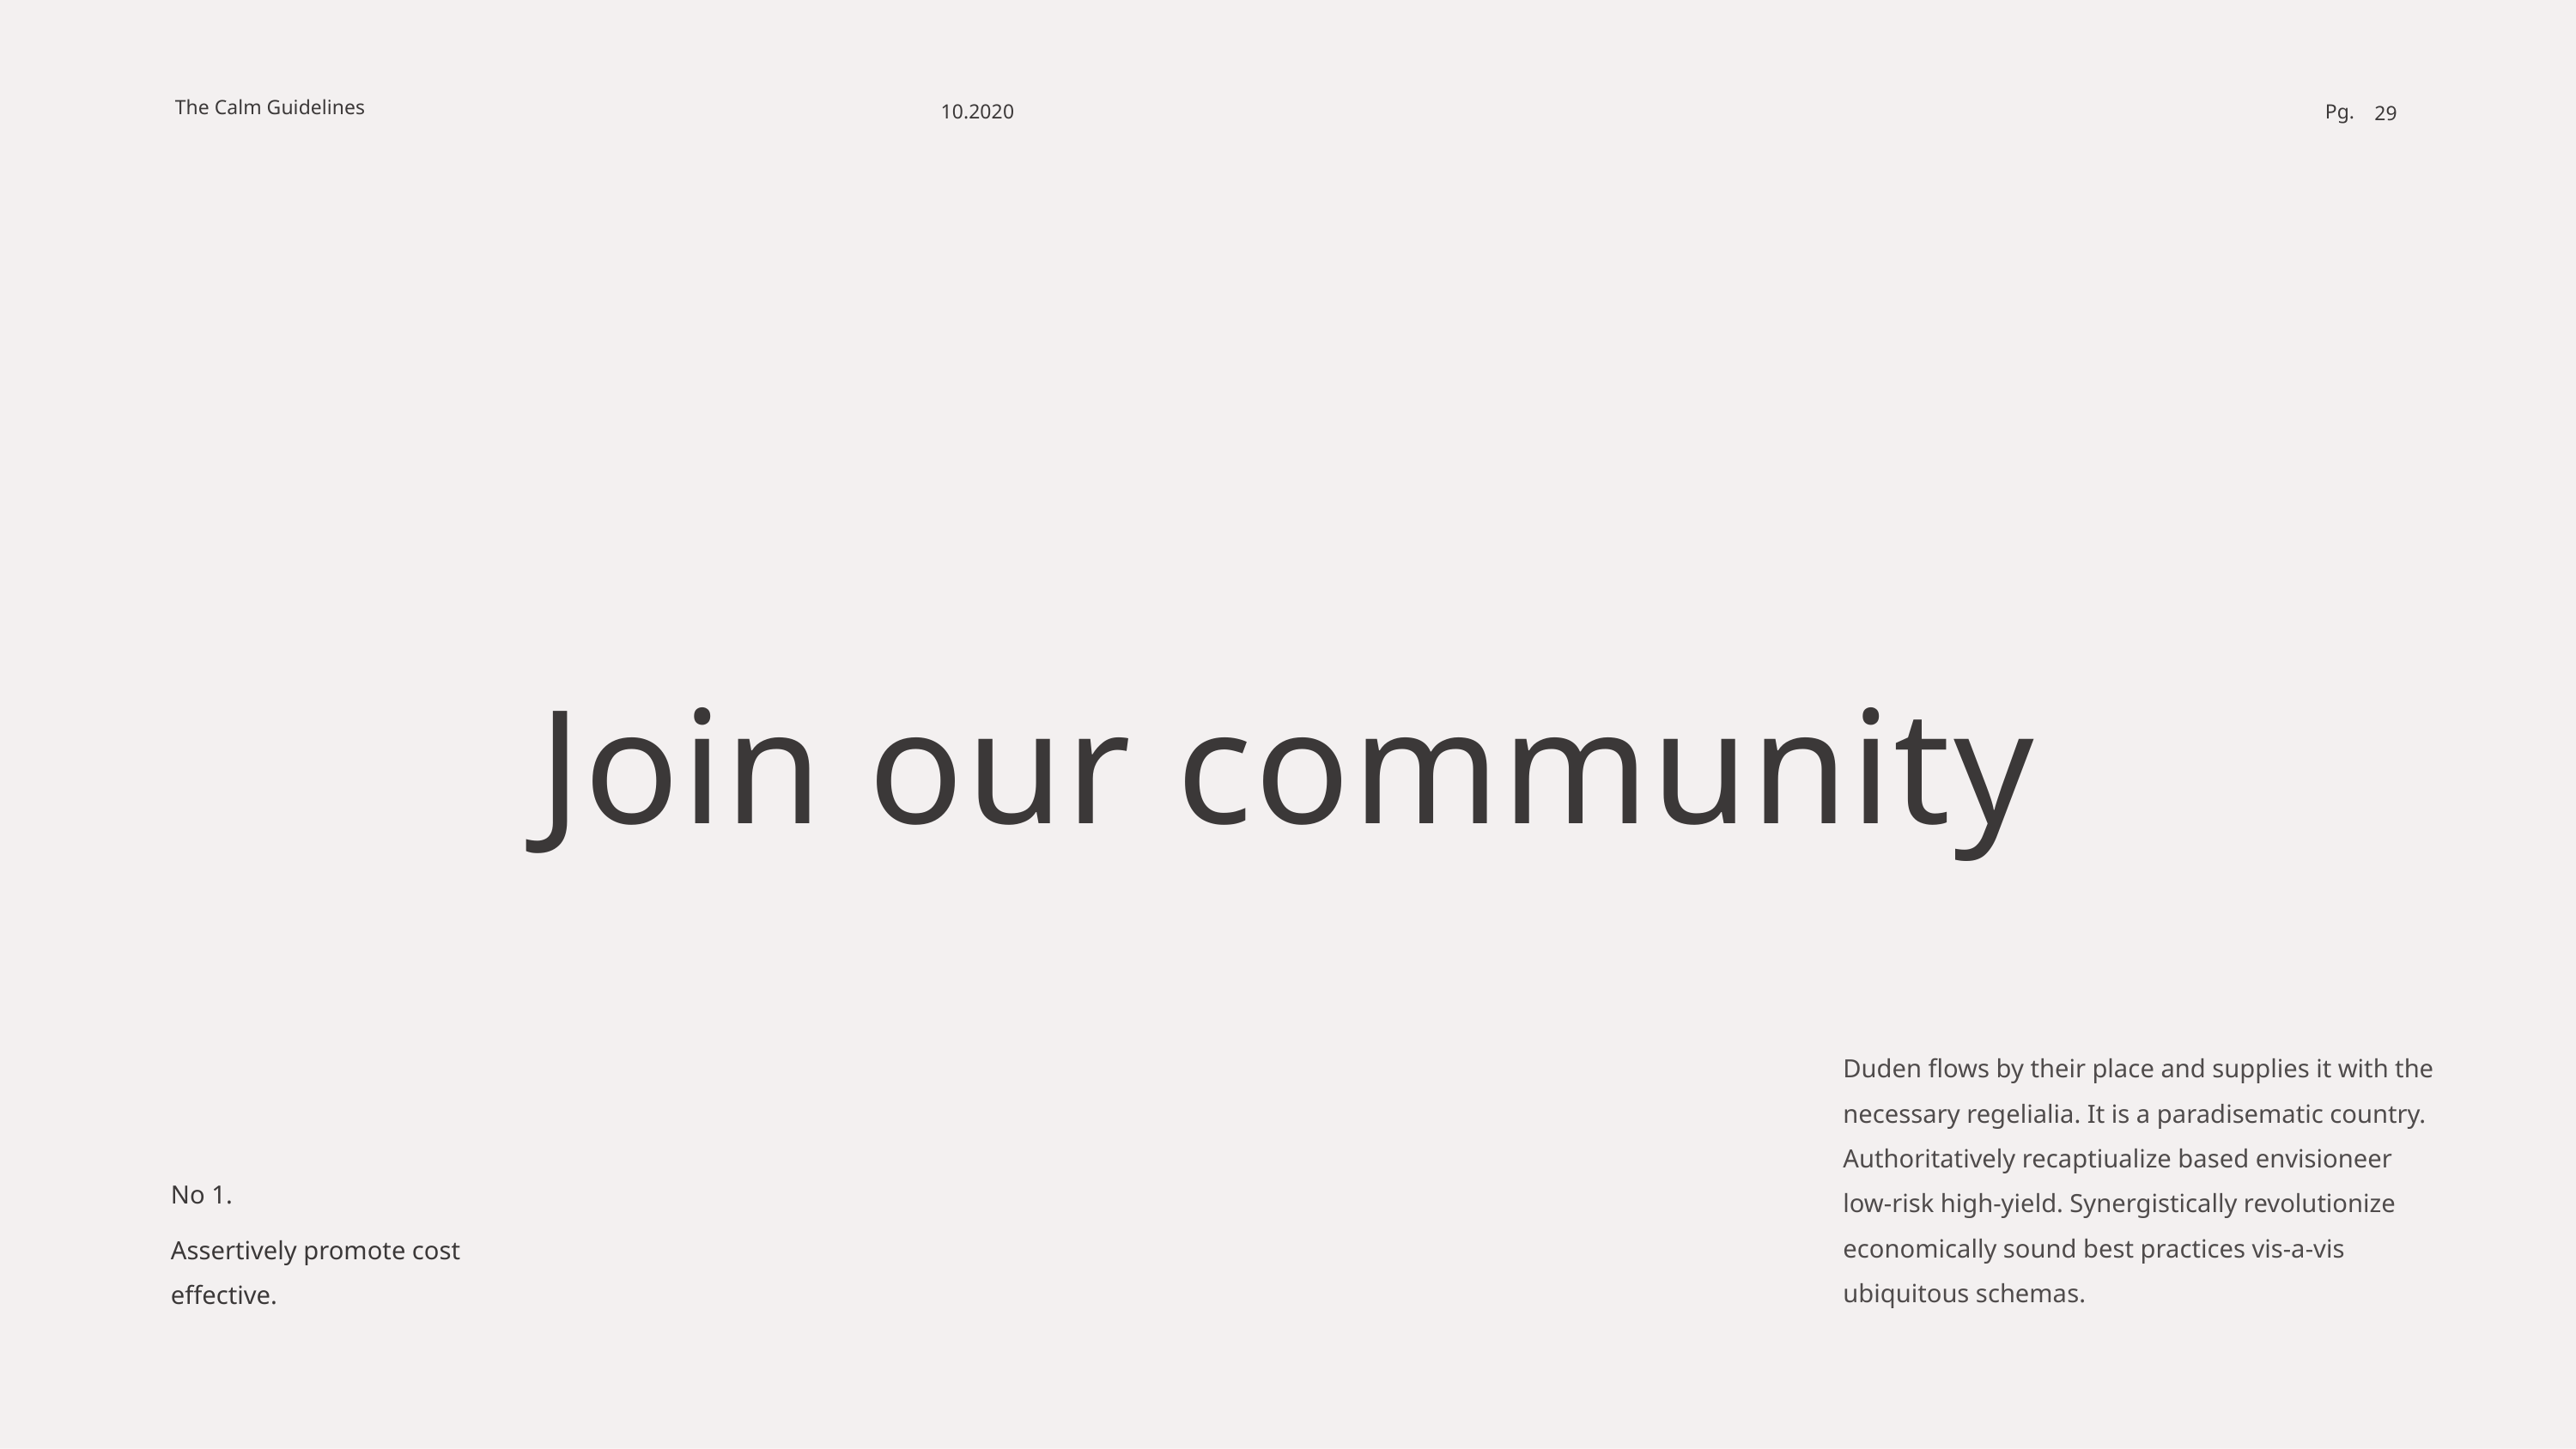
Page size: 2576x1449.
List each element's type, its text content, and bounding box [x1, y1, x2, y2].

text_box Duden flows by their place and supplies it with the necessary regelialia. It is a paradisematic country. Authoritatively recaptiualize based envisioneer low-risk high-yield. Synergistically revolutionize economically sound best practices vis-a-vis ubiquitous schemas. [1830, 1031, 2454, 1355]
text_box No 1. Assertively promote cost effective. [158, 1157, 495, 1316]
text_box Join our community [1689, 747, 2225, 922]
picture [887, 404, 1689, 1449]
text_box Join our community [351, 747, 887, 922]
